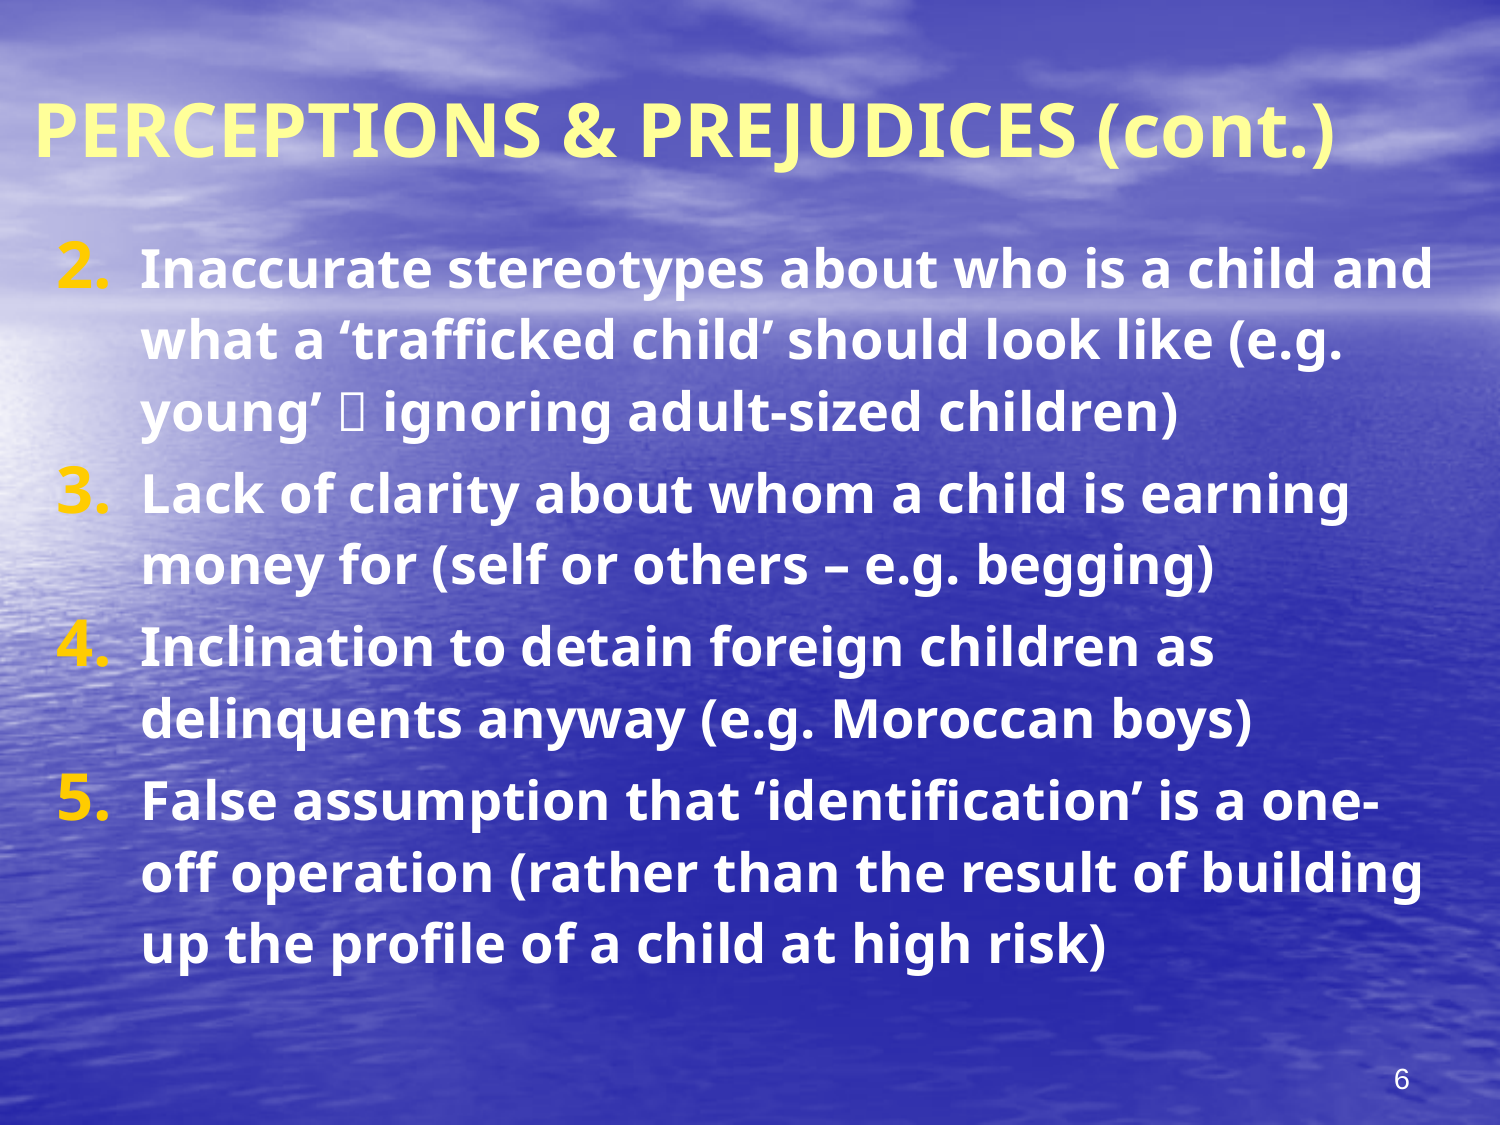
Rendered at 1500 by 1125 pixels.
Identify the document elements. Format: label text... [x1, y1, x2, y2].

list Inaccurate stereotypes about who is a child and what a ‘trafficked child’ should look like (e.g. young’  ignoring adult-sized children) Lack of clarity about whom a child is earning money for (self or others – e.g. begging) Inclination to detain foreign children as delinquents anyway (e.g. Moroccan boys) False assumption that ‘identification’ is a one-off operation (rather than the result of building up the profile of a child at high risk) [41, 219, 1471, 1071]
slide_number 6 [1074, 1024, 1425, 1103]
title PERCEPTIONS & PREJUDICES (cont.) [17, 47, 1471, 209]
